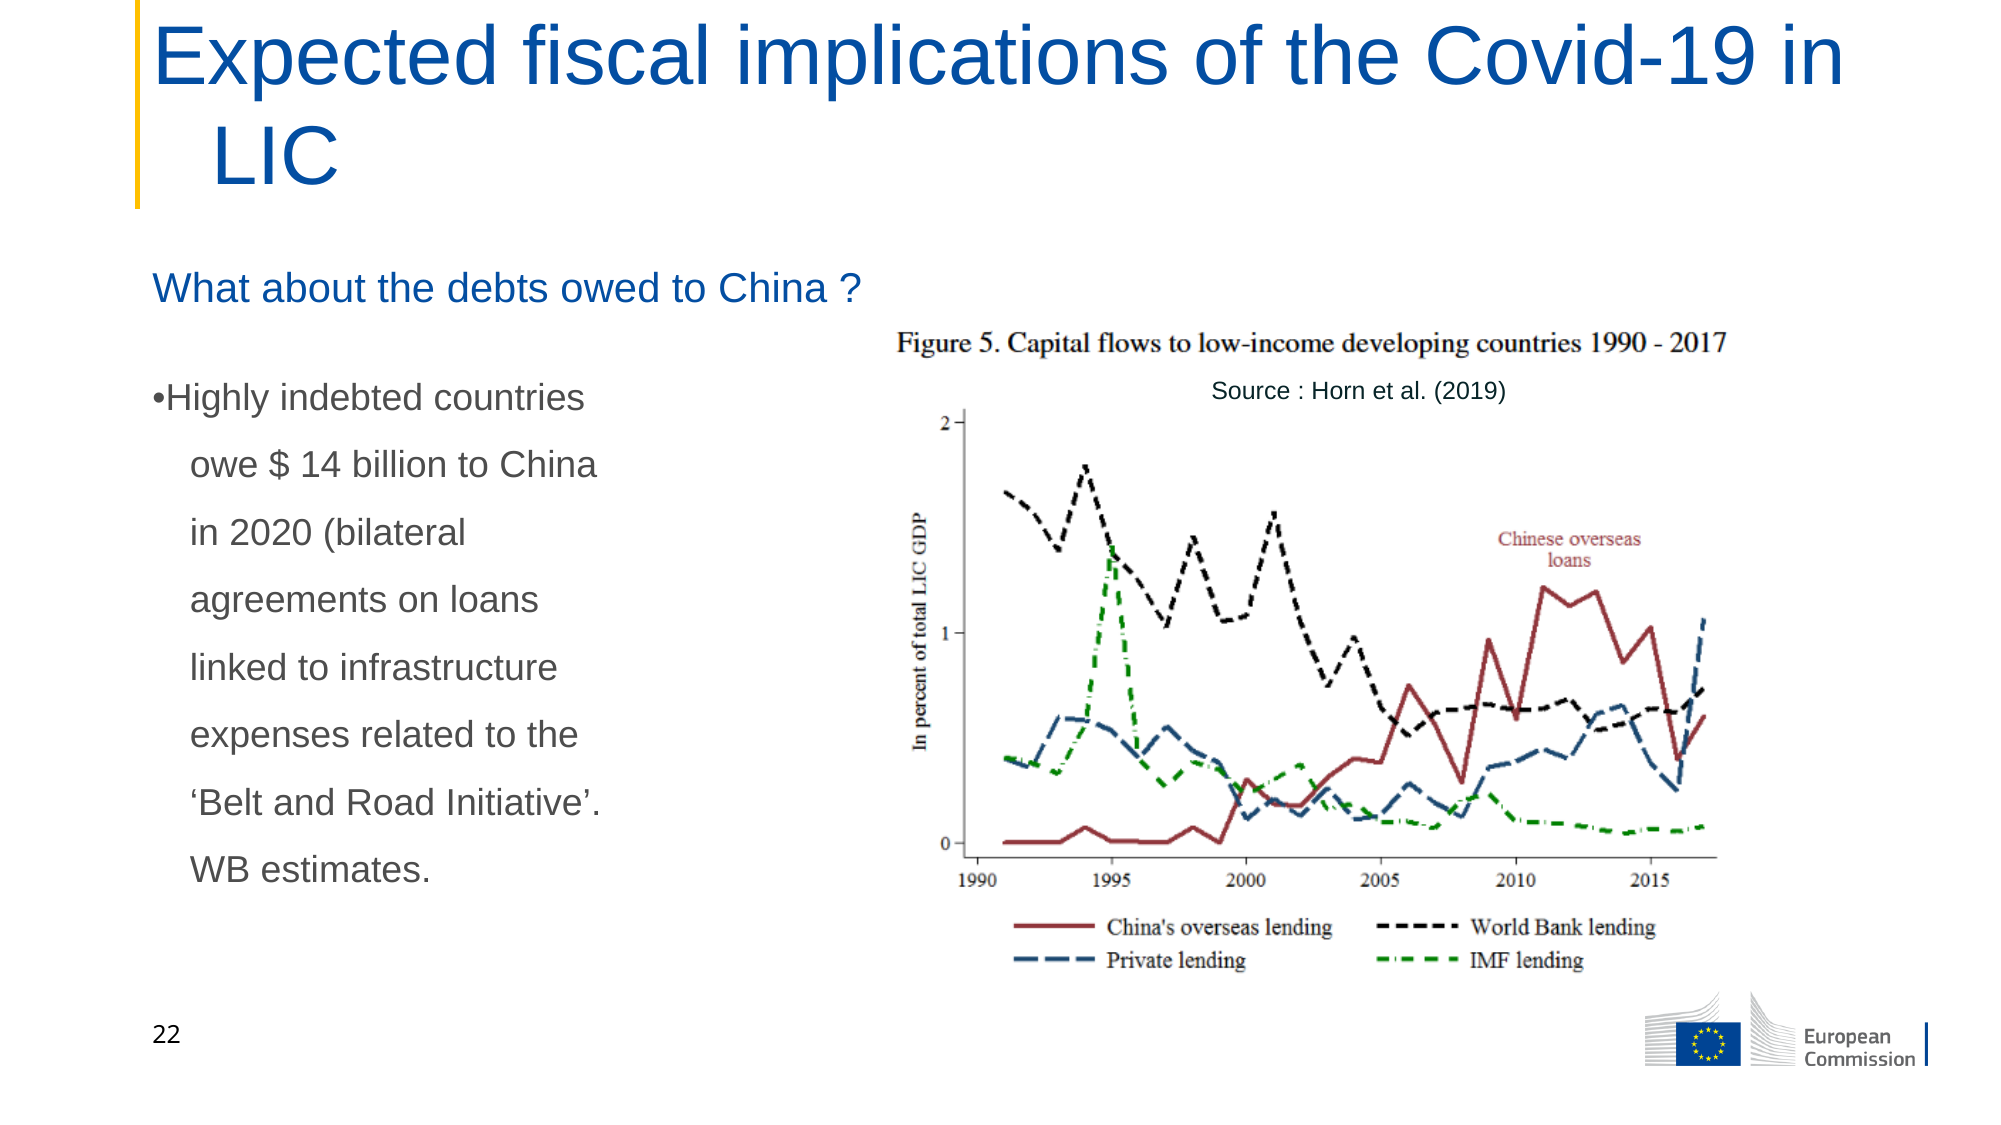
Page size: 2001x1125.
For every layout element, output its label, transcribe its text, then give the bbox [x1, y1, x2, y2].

picture [1645, 991, 1928, 1066]
title What about the debts owed to China ? [137, 237, 1863, 312]
list •Highly indebted countries owe $ 14 billion to China in 2020 (bilateral agreements on loans linked to infrastructure expenses related to the ‘Belt and Road Initiative’. WB estimates. [137, 342, 650, 987]
text_box Expected fiscal implications of the Covid-19 in LIC [137, 0, 1896, 218]
slide_number 22 [137, 1005, 588, 1066]
picture [818, 311, 1881, 988]
